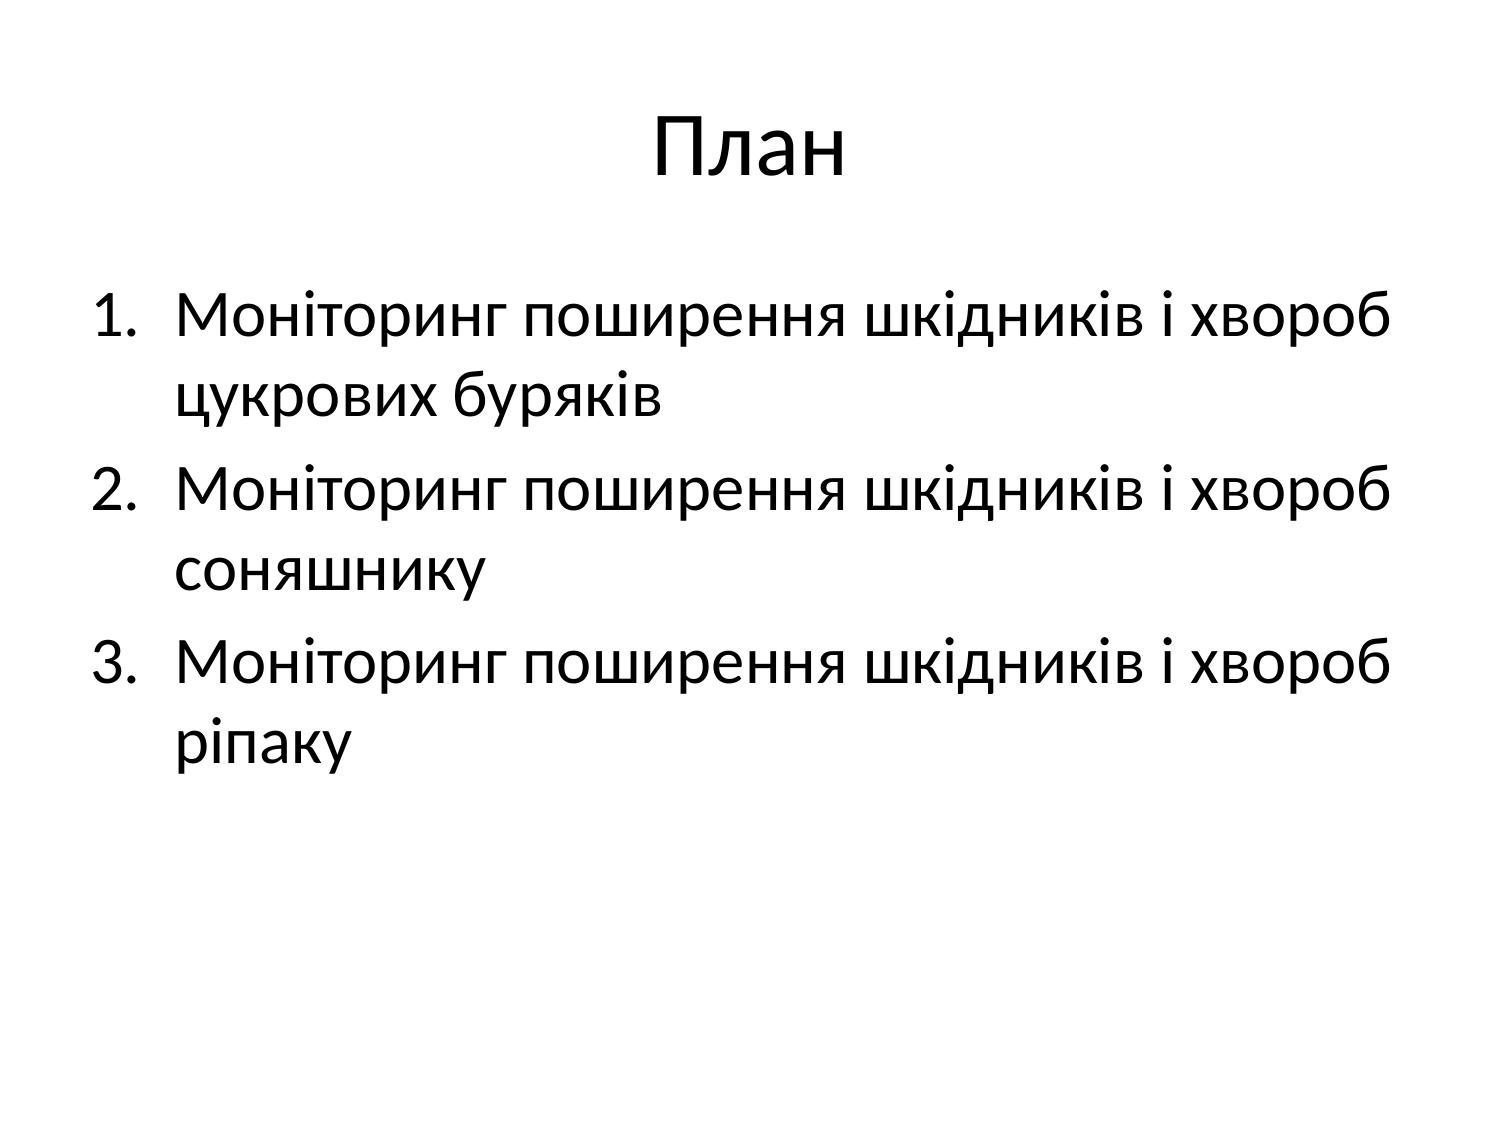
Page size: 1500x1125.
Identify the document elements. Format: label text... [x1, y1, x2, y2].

title План [75, 45, 1425, 233]
list Моніторинг поширення шкідників і хвороб цукрових буряків Моніторинг поширення шкідників і хвороб соняшнику Моніторинг поширення шкідників і хвороб ріпаку [75, 262, 1425, 1005]
